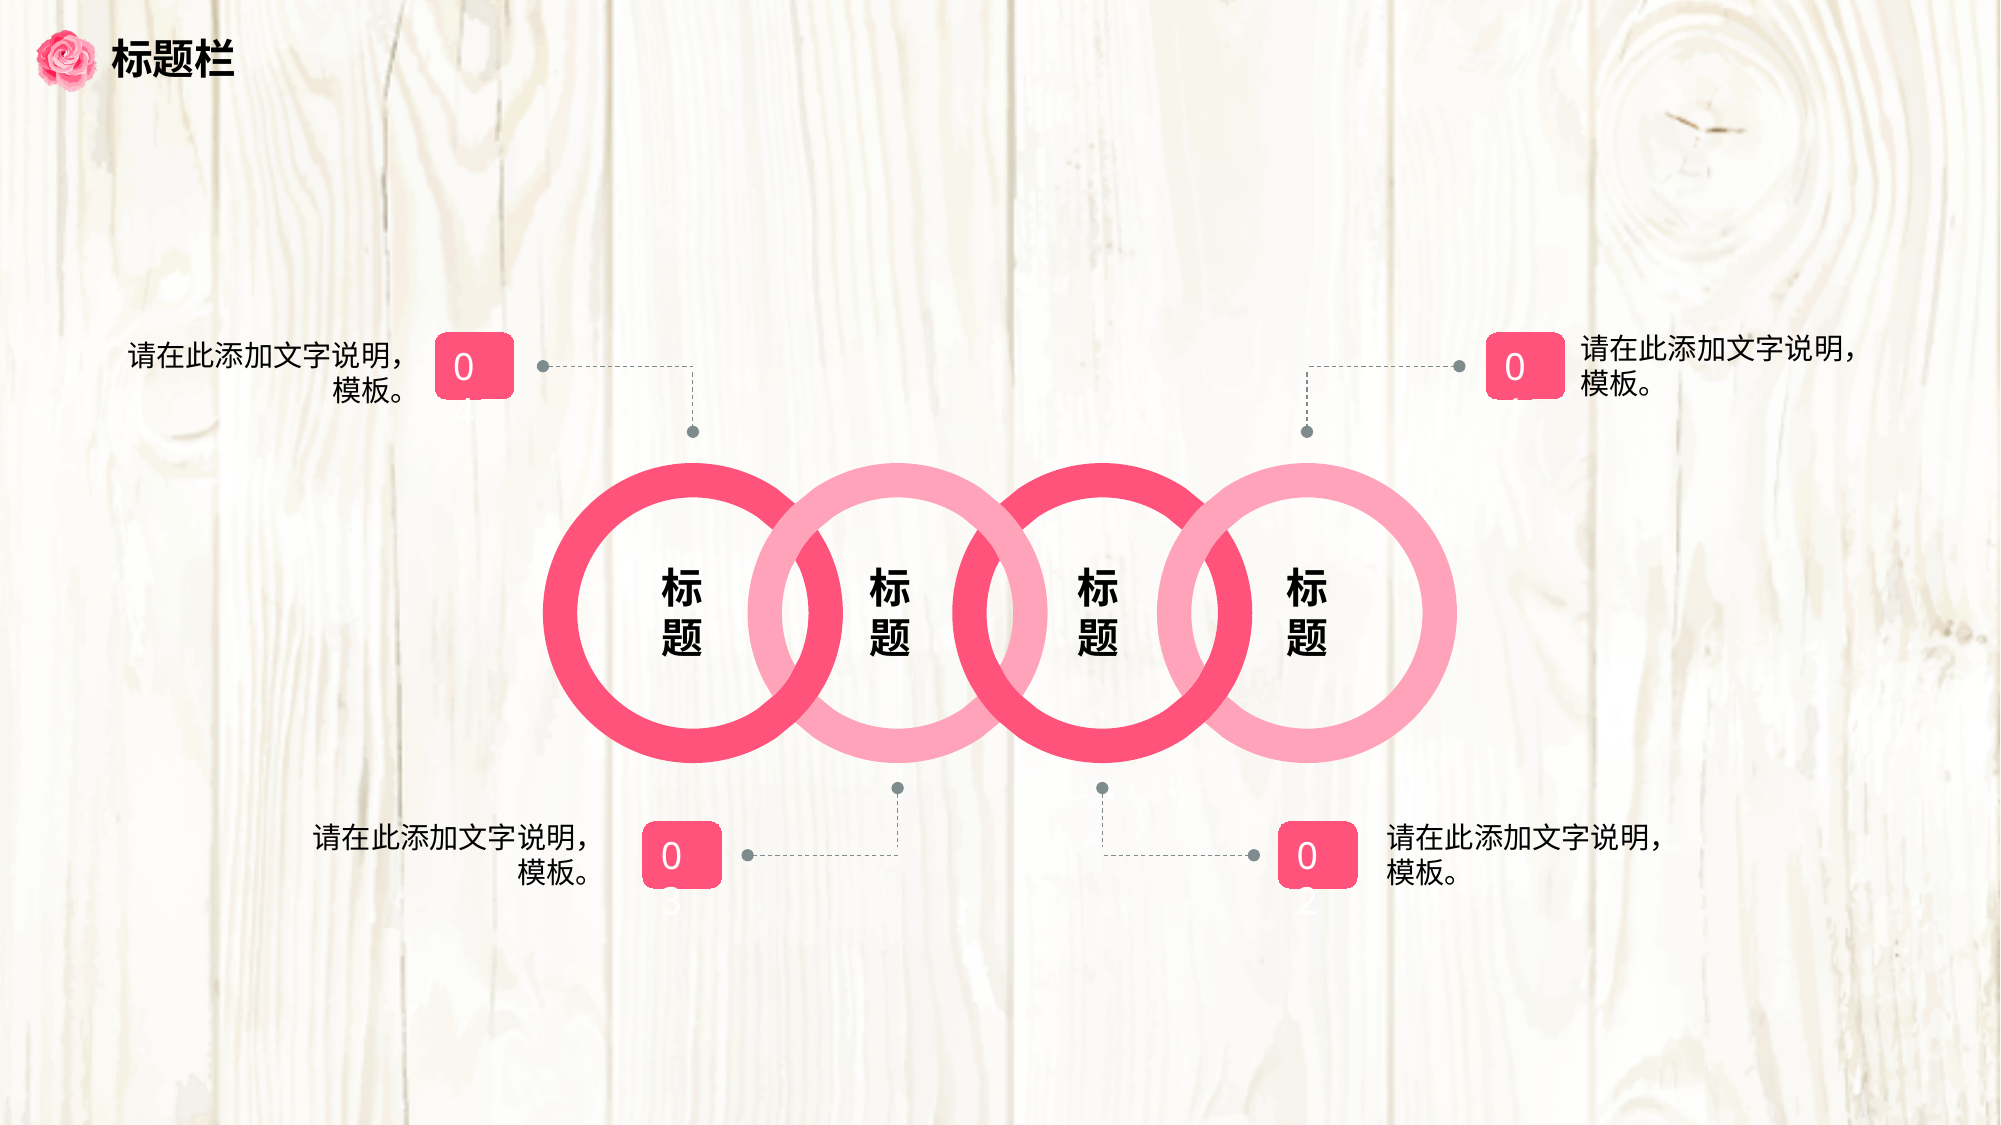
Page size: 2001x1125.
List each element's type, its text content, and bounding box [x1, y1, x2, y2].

text_box 01 [1486, 332, 1565, 400]
text_box 04 [435, 332, 514, 400]
text_box 02 [1278, 821, 1358, 889]
text_box 标题 [637, 554, 727, 670]
text_box [541, 462, 844, 765]
text_box [793, 694, 1000, 765]
text_box [951, 528, 1254, 765]
text_box 标题 [846, 554, 935, 670]
text_box 03 [642, 821, 722, 889]
text_box 标题栏 [96, 25, 384, 91]
text_box 请在此添加文字说明，模板。 [1371, 812, 1696, 897]
text_box [1155, 462, 1458, 765]
text_box 标题 [1054, 554, 1143, 670]
text_box [746, 462, 1049, 698]
text_box 请在此添加文字说明，模板。 [295, 812, 620, 897]
text_box 请在此添加文字说明，模板。 [110, 329, 435, 415]
text_box [998, 462, 1204, 532]
text_box 请在此添加文字说明，模板。 [1565, 323, 1890, 408]
text_box 标题 [1262, 554, 1352, 670]
picture [0, 0, 2001, 1125]
